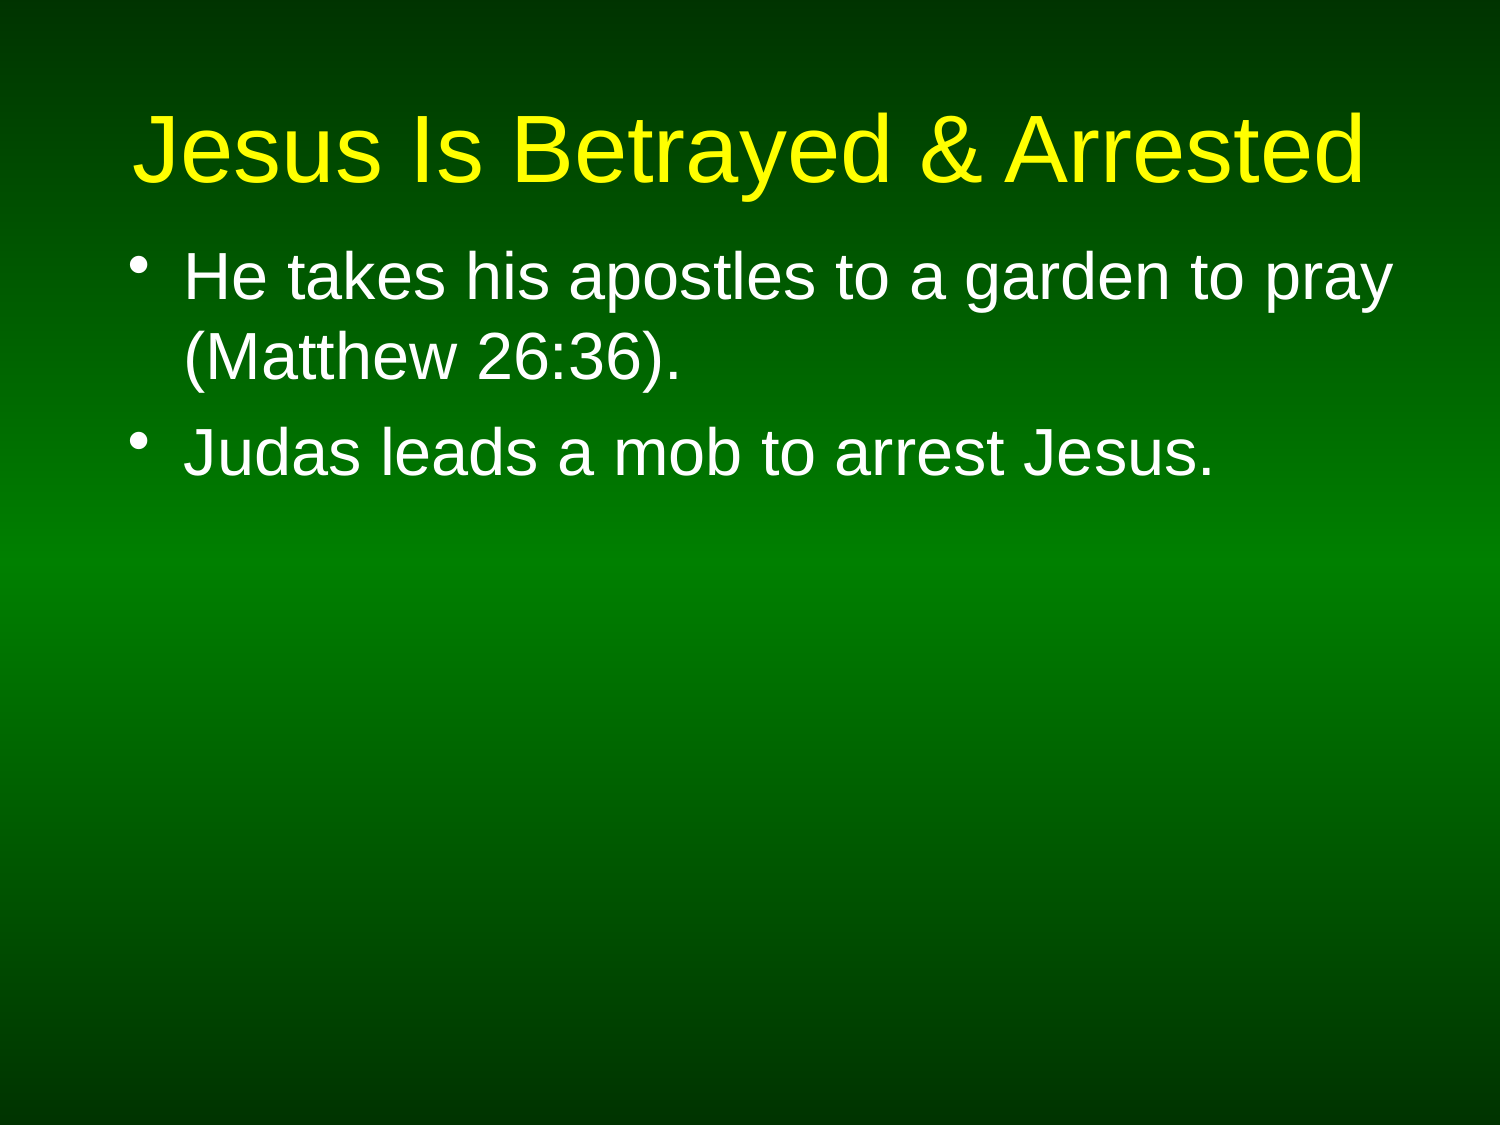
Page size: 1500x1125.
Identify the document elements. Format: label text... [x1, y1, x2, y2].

title Jesus Is Betrayed & Arrested [37, 50, 1463, 238]
list He takes his apostles to a garden to pray (Matthew 26:36). Judas leads a mob to arrest Jesus. [112, 224, 1463, 1125]
